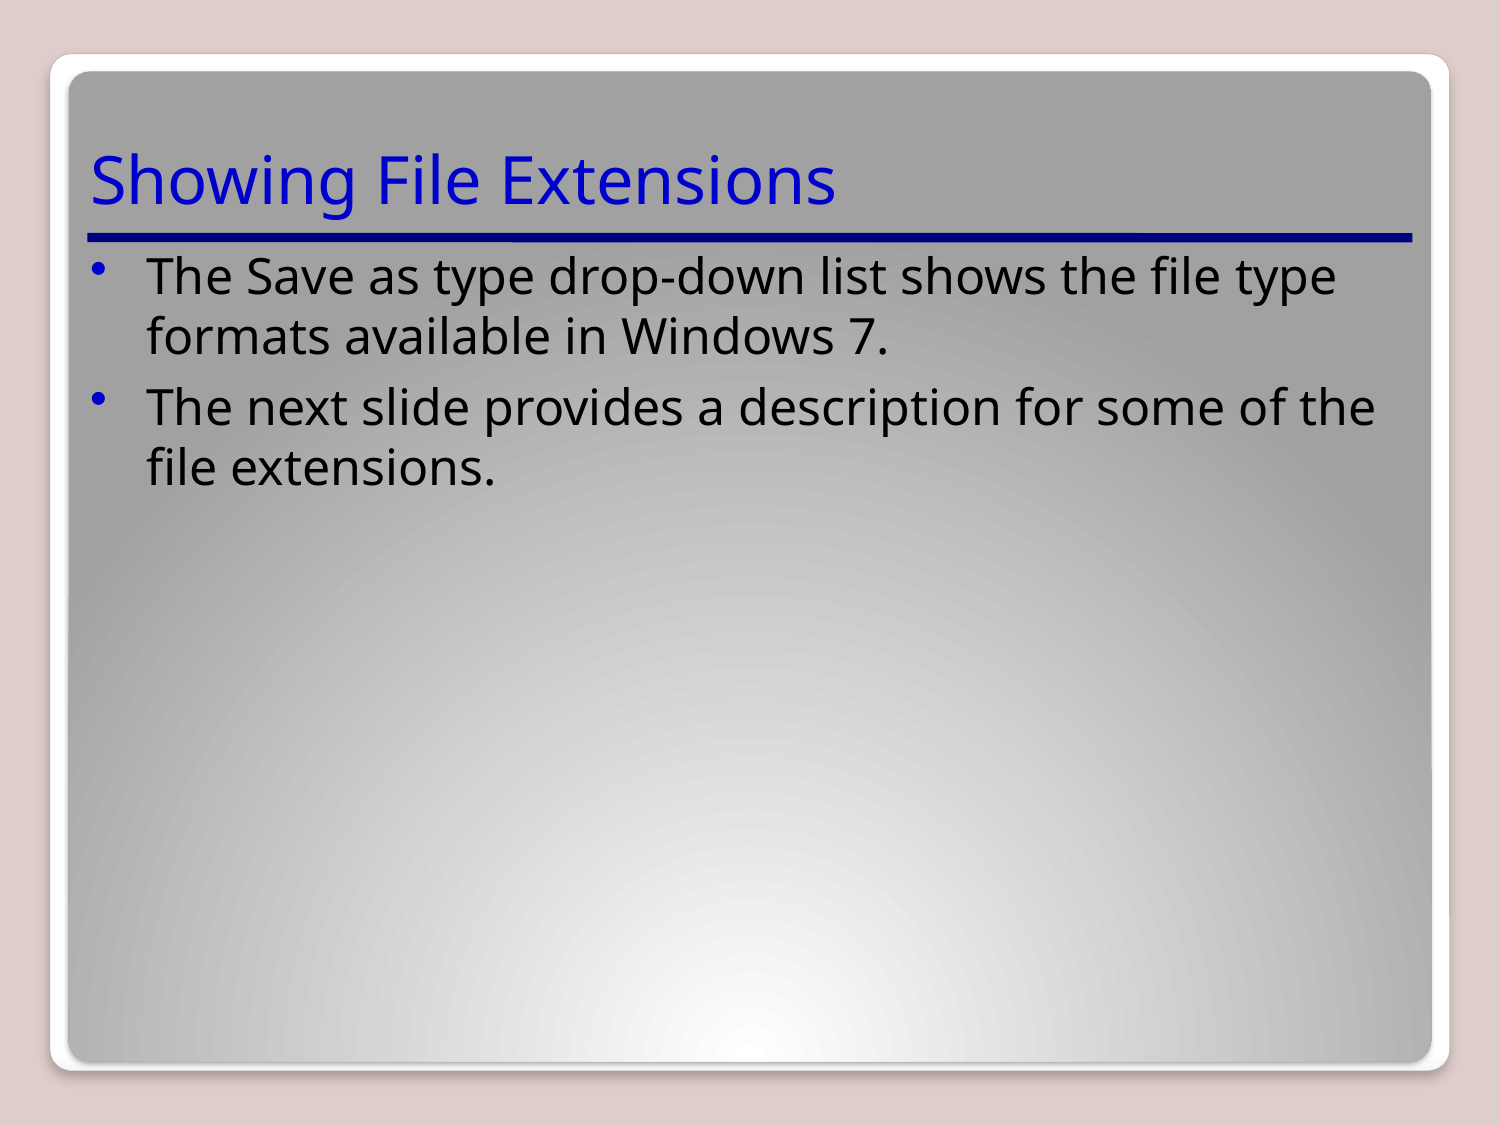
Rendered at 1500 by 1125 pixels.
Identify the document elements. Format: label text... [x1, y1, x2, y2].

list The Save as type drop-down list shows the file type formats available in Windows 7. The next slide provides a description for some of the file extensions. [74, 237, 1426, 1063]
title Showing File Extensions [74, 74, 1426, 226]
